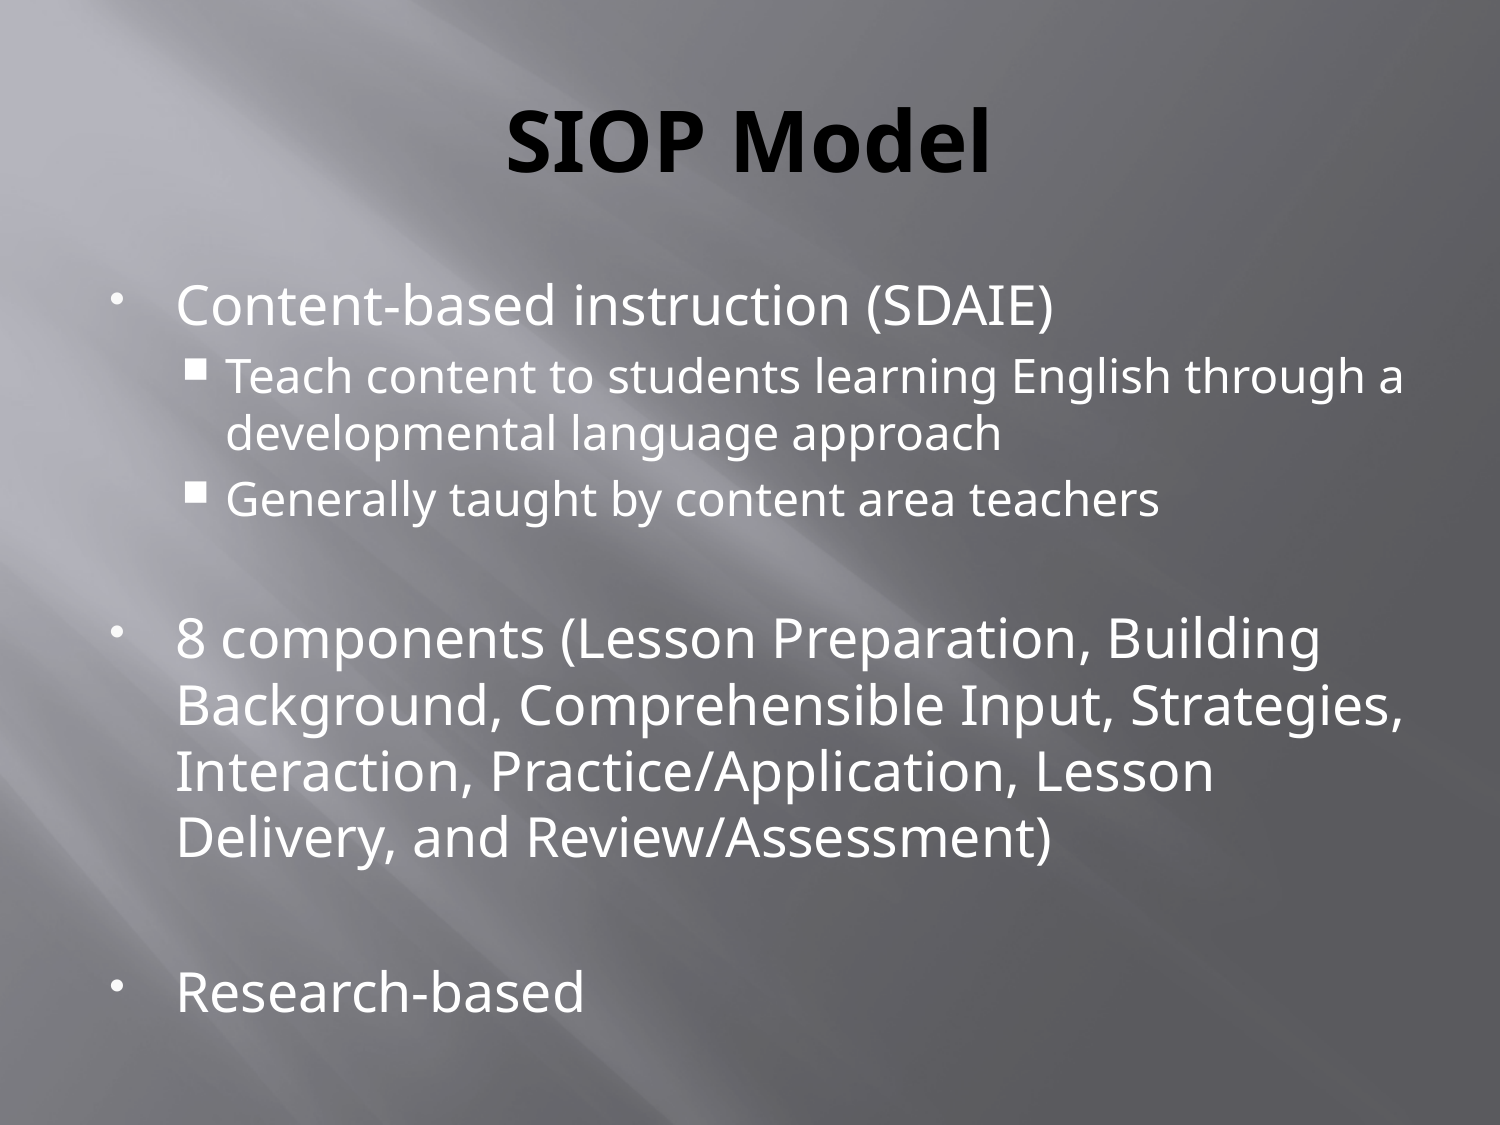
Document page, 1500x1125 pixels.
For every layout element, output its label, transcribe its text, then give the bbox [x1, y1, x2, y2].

list Content-based instruction (SDAIE) Teach content to students learning English through a developmental language approach Generally taught by content area teachers 8 components (Lesson Preparation, Building Background, Comprehensible Input, Strategies, Interaction, Practice/Application, Lesson Delivery, and Review/Assessment) Research-based [75, 262, 1425, 1035]
title SIOP Model [75, 45, 1425, 233]
